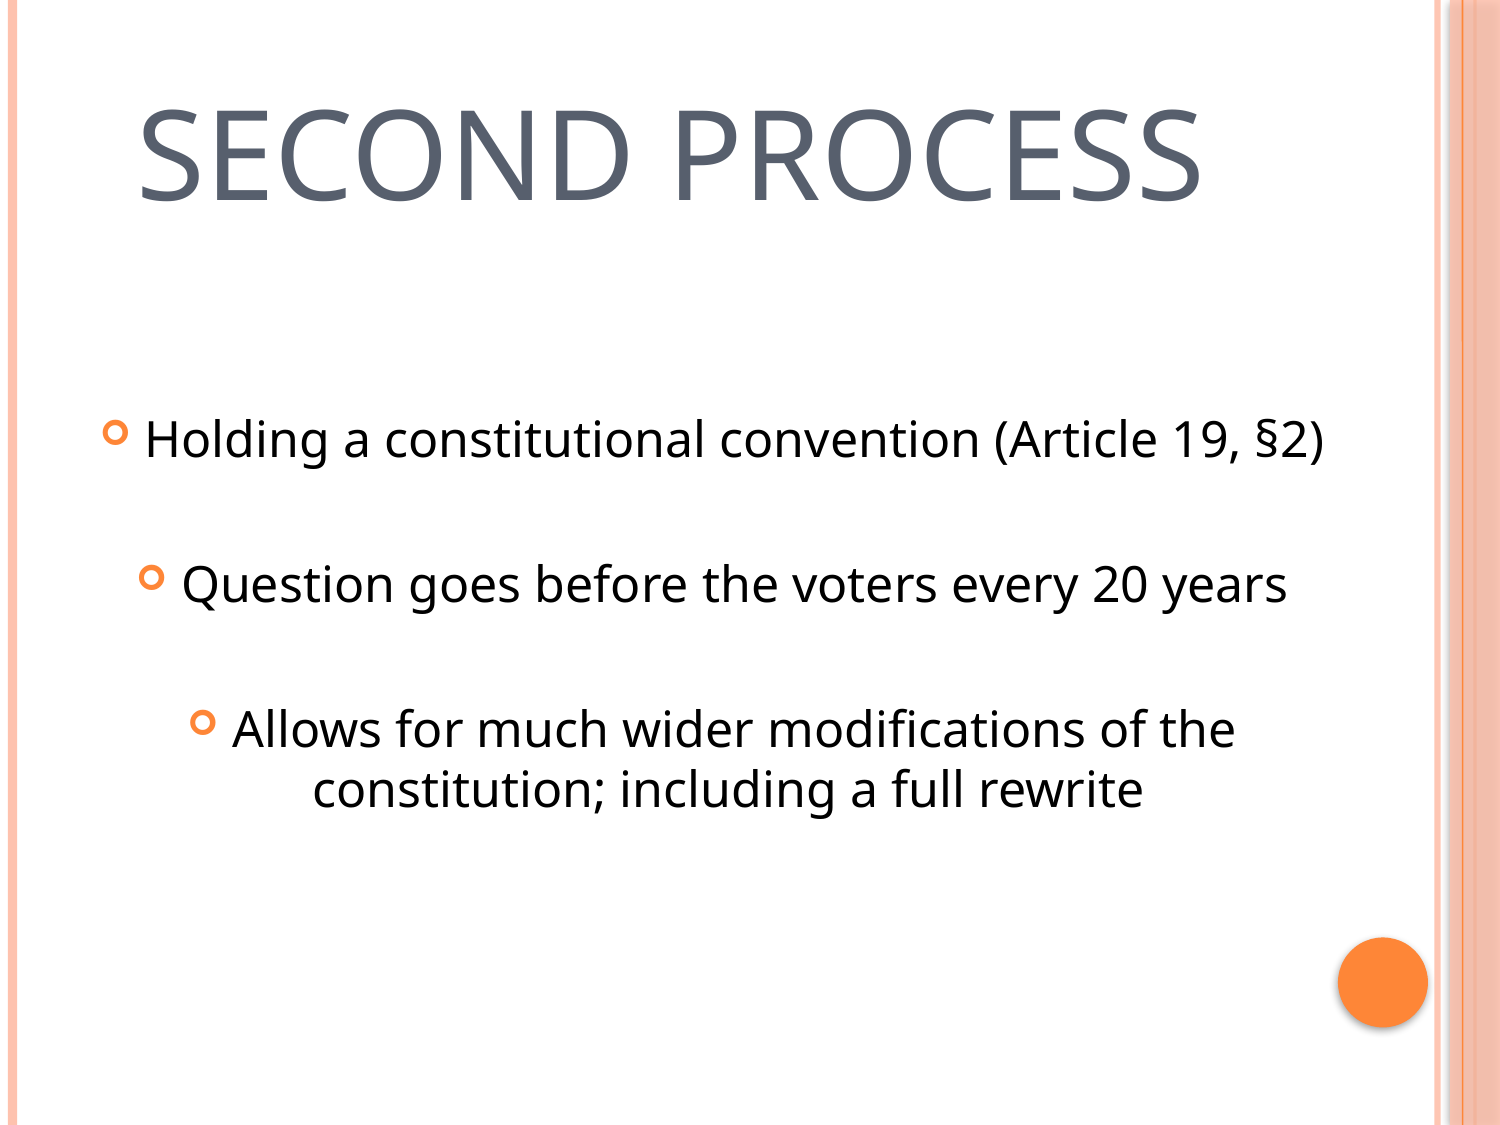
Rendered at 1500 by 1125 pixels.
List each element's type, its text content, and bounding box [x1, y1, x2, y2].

list Holding a constitutional convention (Article 19, §2) Question goes before the voters every 20 years Allows for much wider modifications of the constitution; including a full rewrite [75, 399, 1350, 938]
title Second process [75, 45, 1300, 233]
